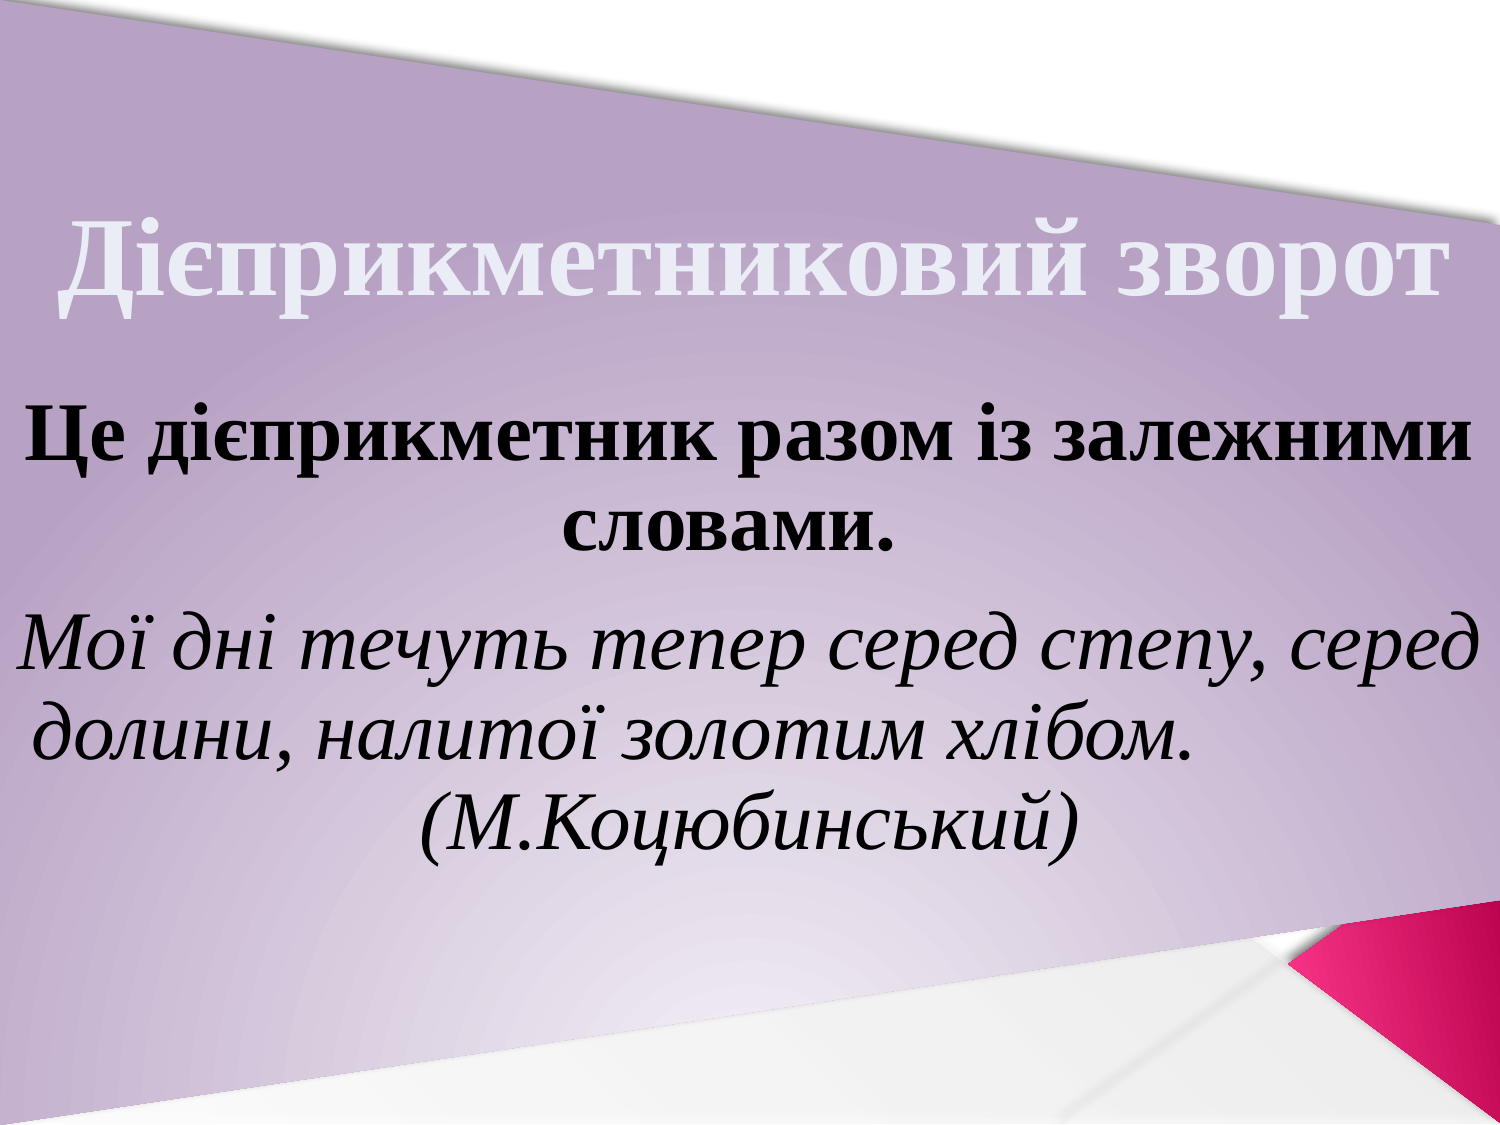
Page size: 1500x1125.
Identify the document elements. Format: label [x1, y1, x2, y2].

text_box [0, 0, 1500, 1125]
